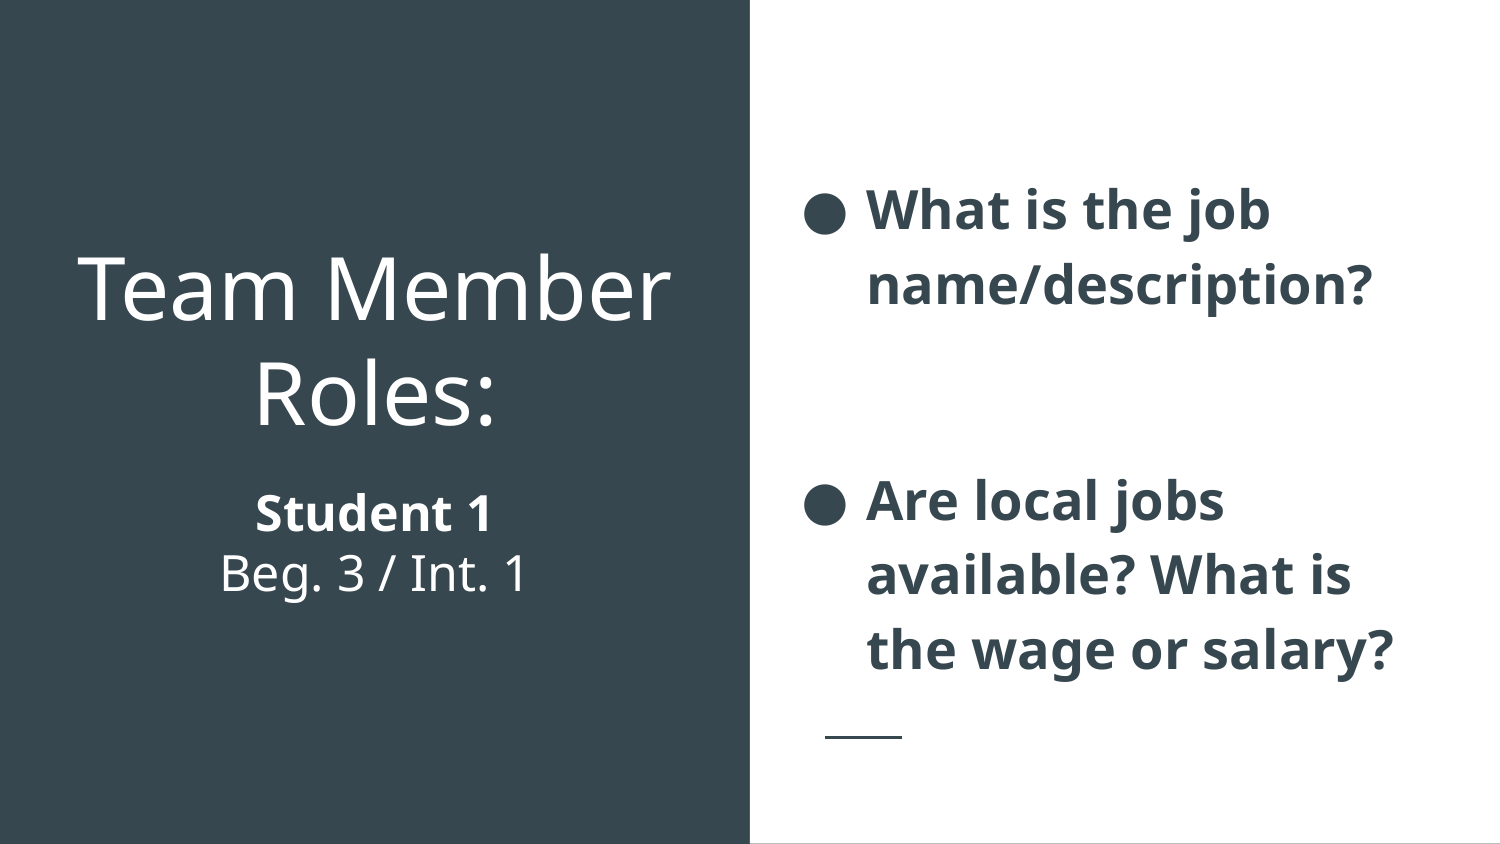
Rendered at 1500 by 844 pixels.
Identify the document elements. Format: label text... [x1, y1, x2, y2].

title Team Member Roles: [43, 177, 708, 458]
subtitle Student 1 Beg. 3 / Int. 1 [43, 466, 708, 688]
list What is the job name/description? Are local jobs available? What is the wage or salary? [776, 36, 1440, 810]
